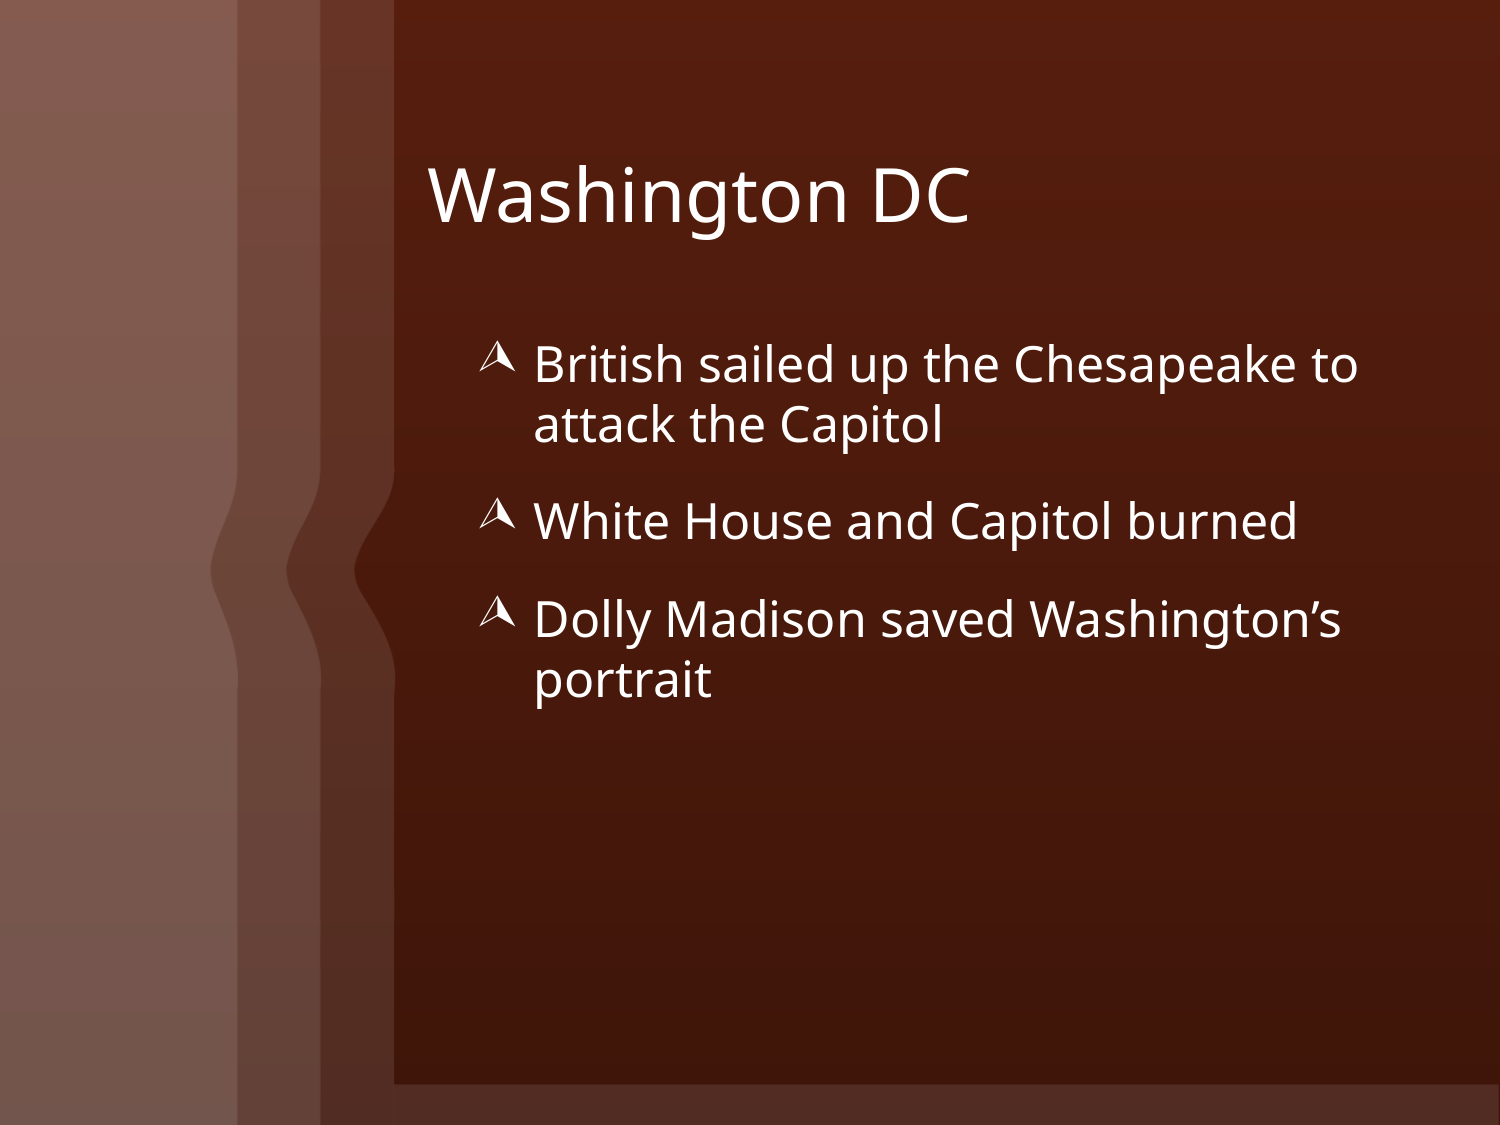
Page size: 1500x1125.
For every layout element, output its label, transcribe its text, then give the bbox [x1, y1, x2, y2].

list British sailed up the Chesapeake to attack the Capitol White House and Capitol burned Dolly Madison saved Washington’s portrait [462, 324, 1425, 1000]
picture [0, 0, 1500, 1125]
title Washington DC [412, 57, 1425, 246]
